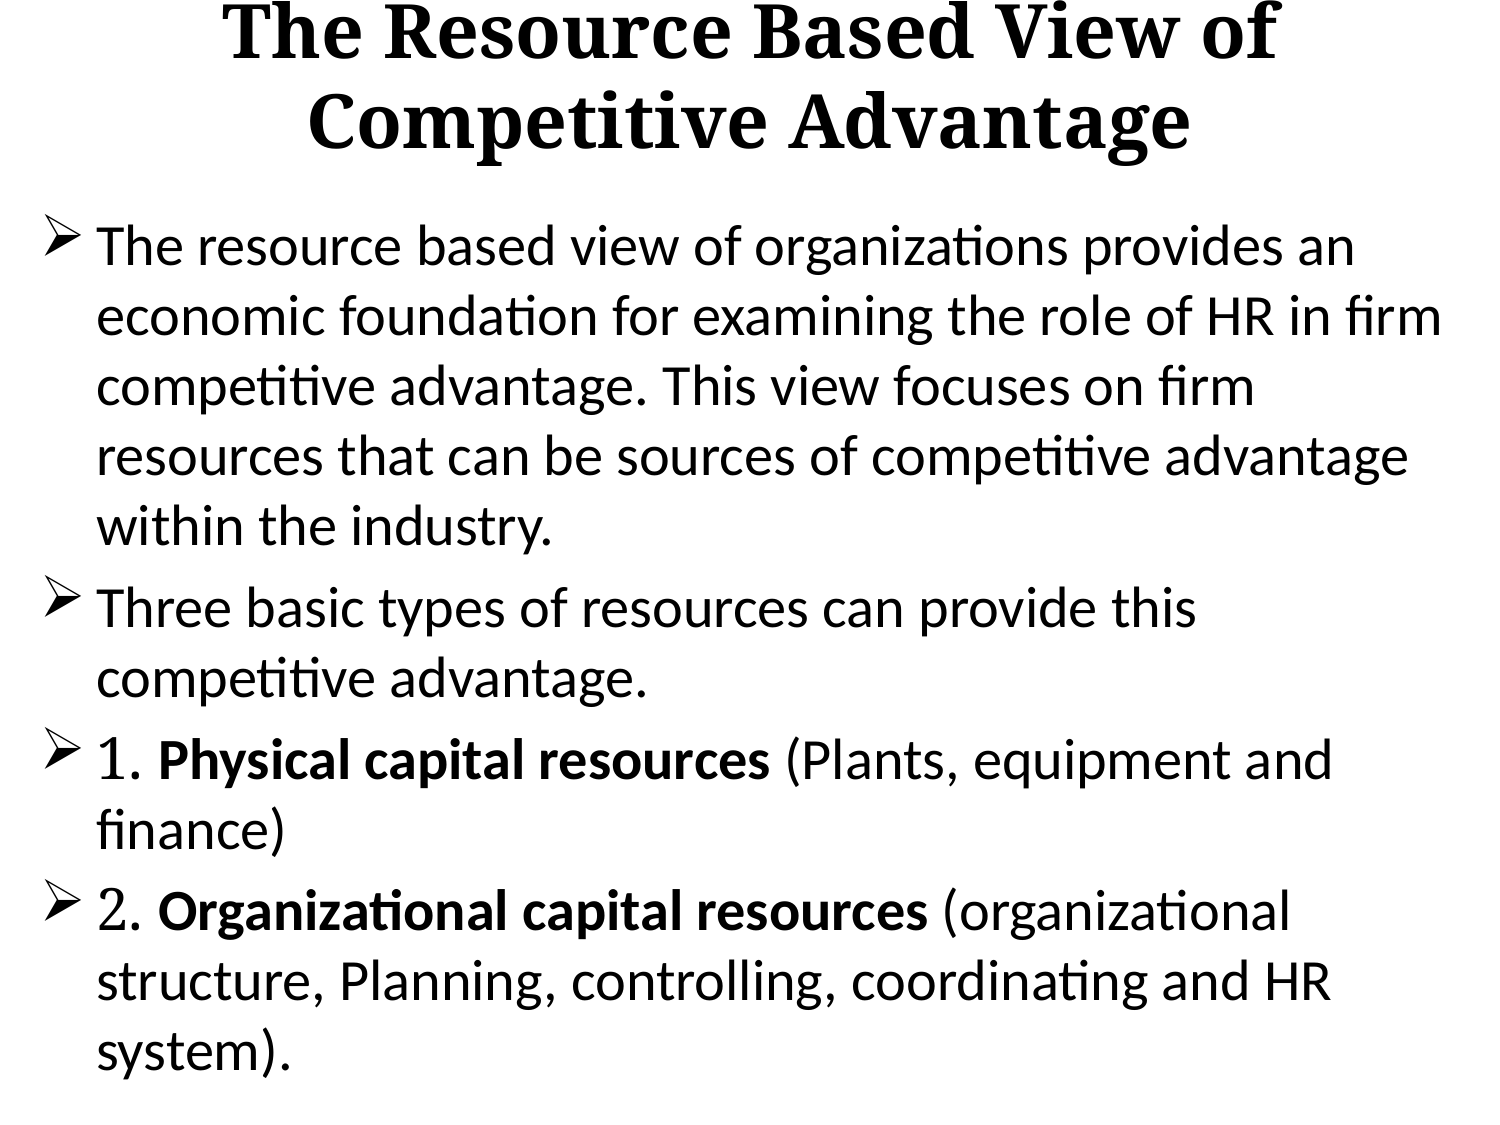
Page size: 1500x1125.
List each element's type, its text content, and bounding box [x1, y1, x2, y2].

list The resource based view of organizations provides an economic foundation for examining the role of HR in firm competitive advantage. This view focuses on firm resources that can be sources of competitive advantage within the industry. Three basic types of resources can provide this competitive advantage. 1. Physical capital resources (Plants, equipment and finance) 2. Organizational capital resources (organizational structure, Planning, controlling, coordinating and HR system). [24, 200, 1500, 1100]
title The Resource Based View of Competitive Advantage [75, 50, 1425, 188]
